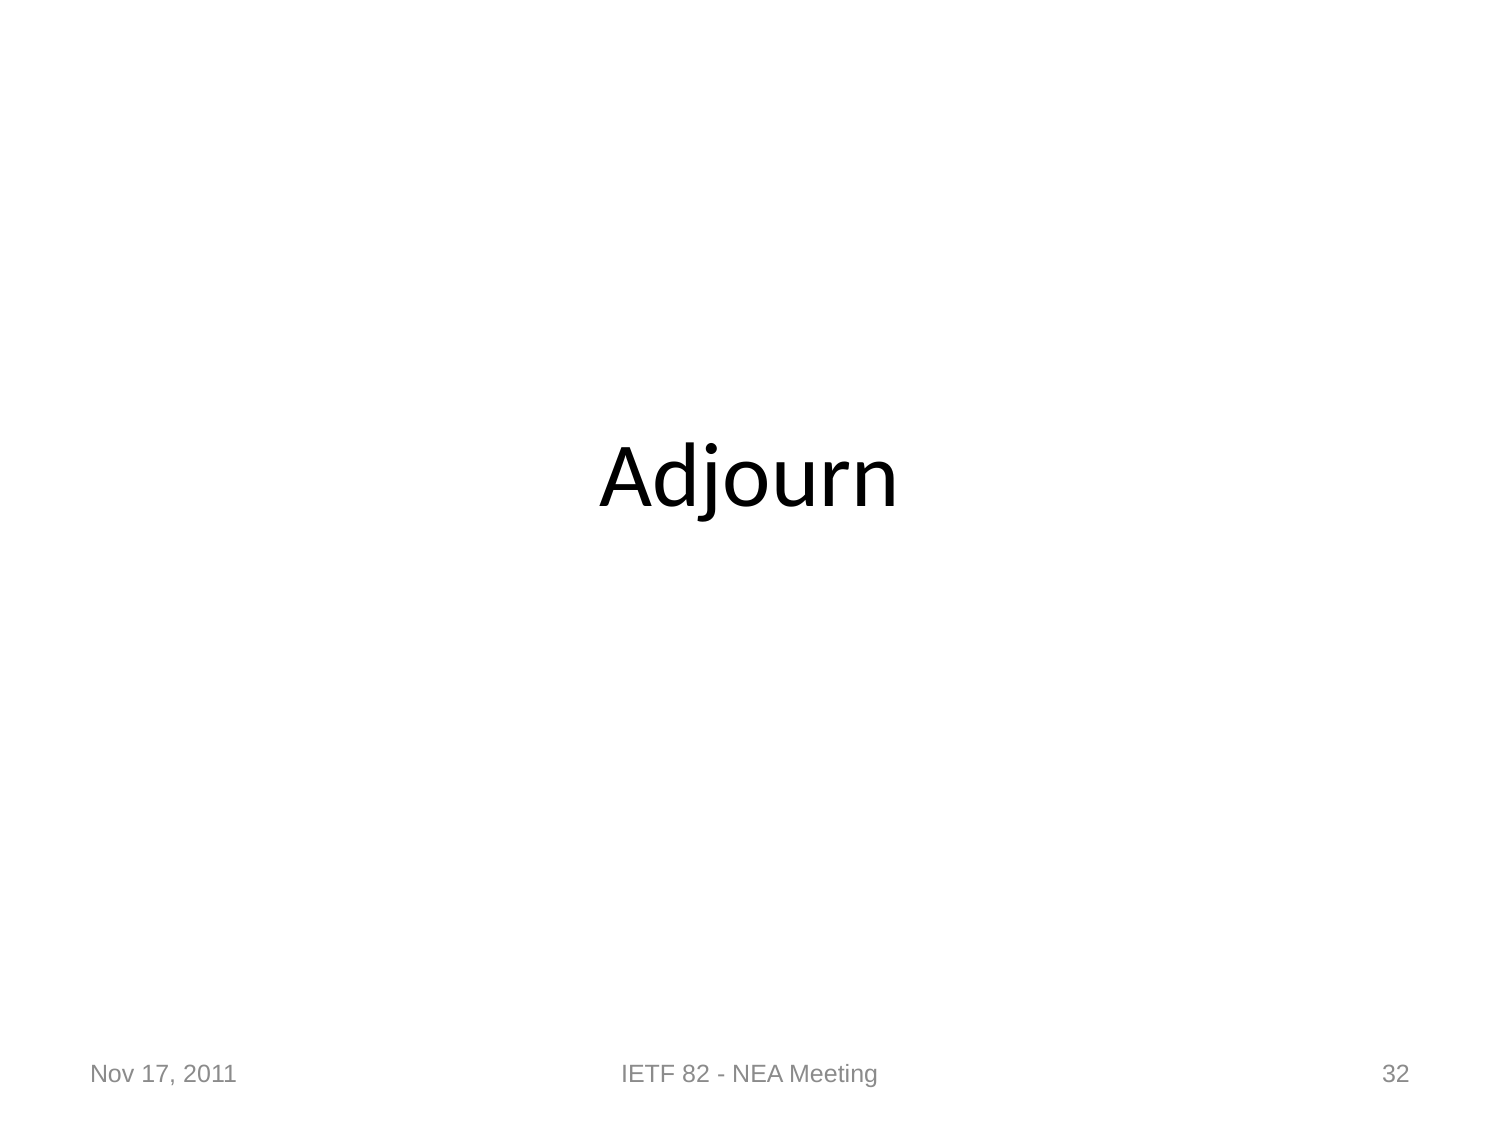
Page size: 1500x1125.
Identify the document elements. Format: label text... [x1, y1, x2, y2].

title Adjourn [112, 349, 1388, 591]
slide_number 32 [1074, 1042, 1425, 1103]
footer IETF 82 - NEA Meeting [512, 1042, 988, 1103]
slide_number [75, 1042, 425, 1103]
